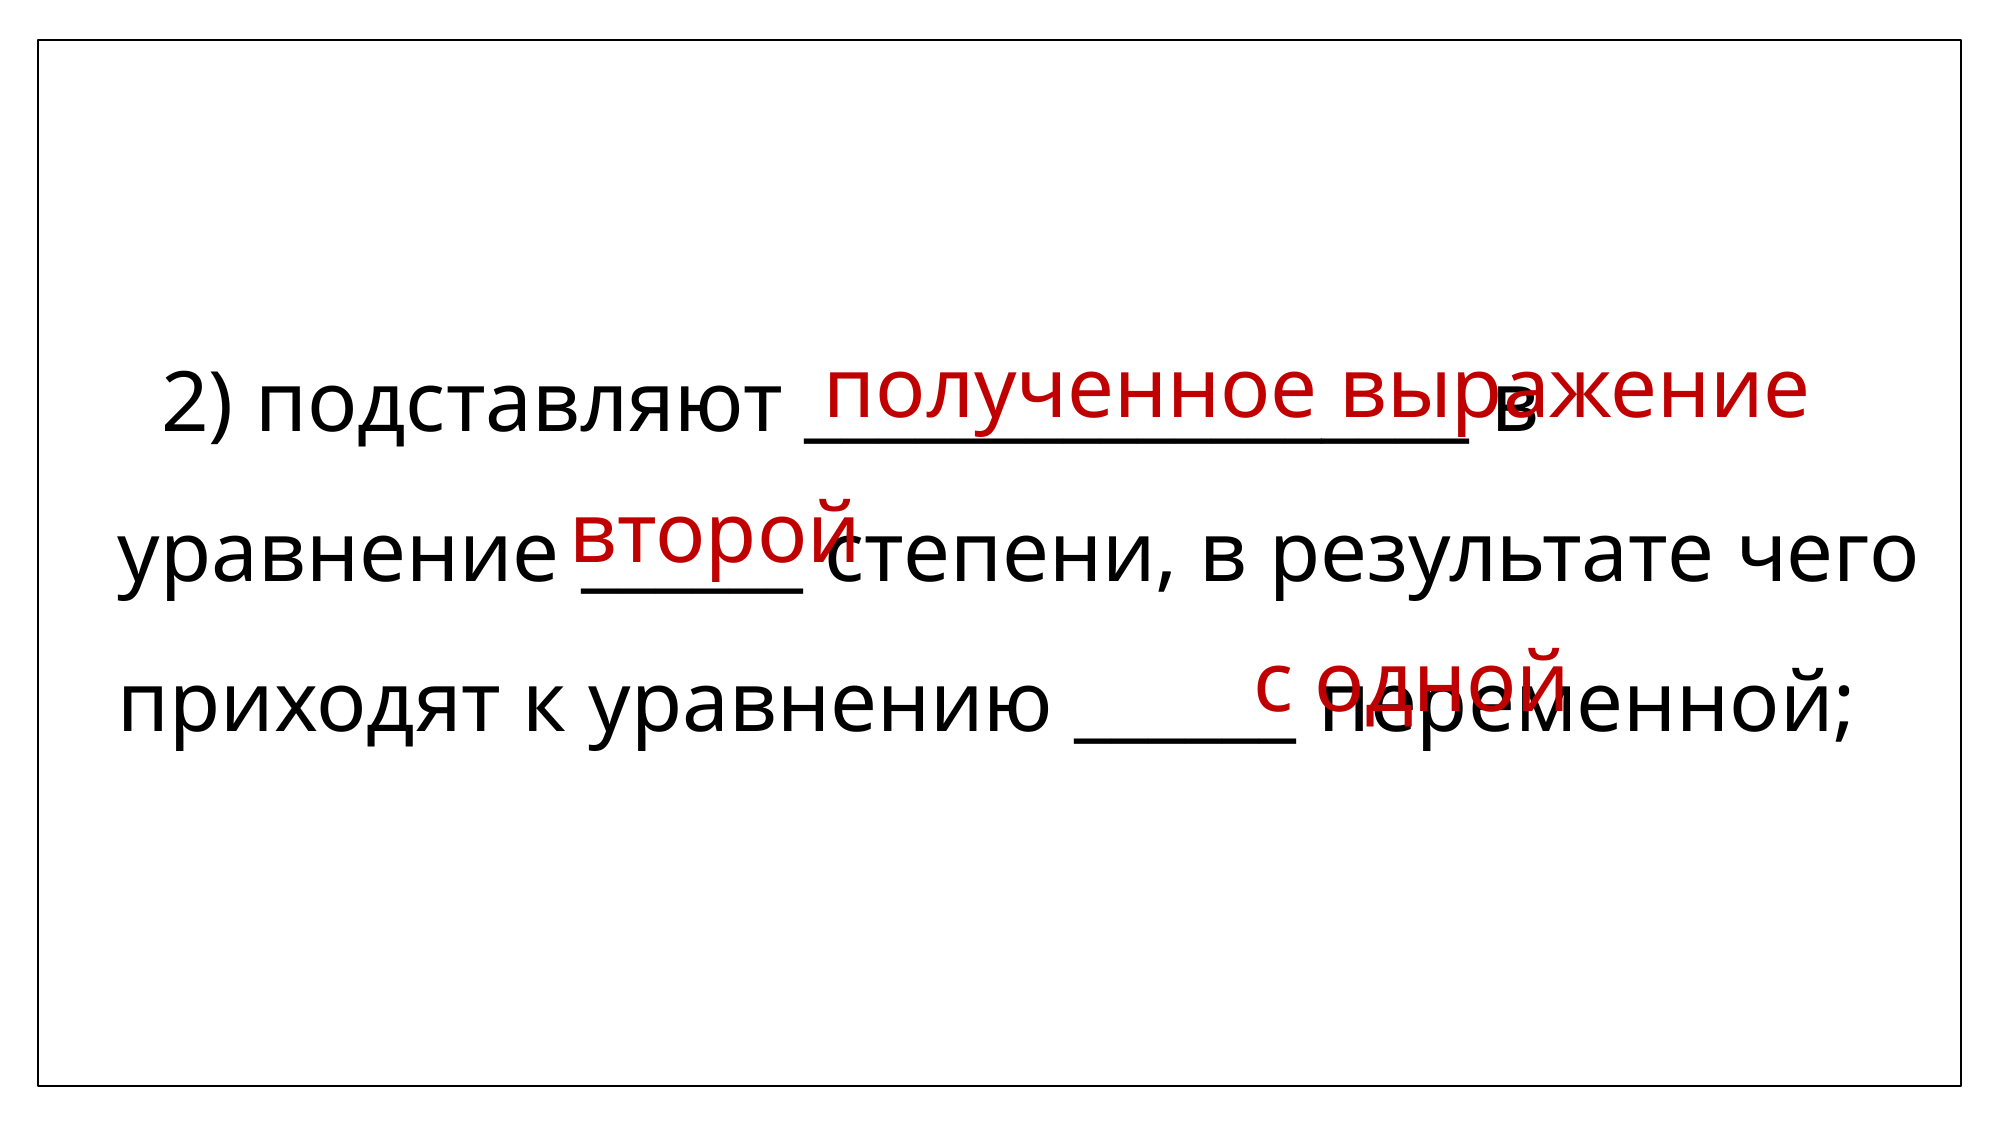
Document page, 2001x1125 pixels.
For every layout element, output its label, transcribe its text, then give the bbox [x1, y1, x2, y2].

text_box с одной [1238, 620, 1596, 836]
list 2) подставляют __________________ в уравнение ______ степени, в результате чего приходят к уравнению ______ переменной; [95, 290, 1944, 916]
text_box полученное выражение [809, 326, 1921, 442]
text_box второй [554, 472, 884, 587]
